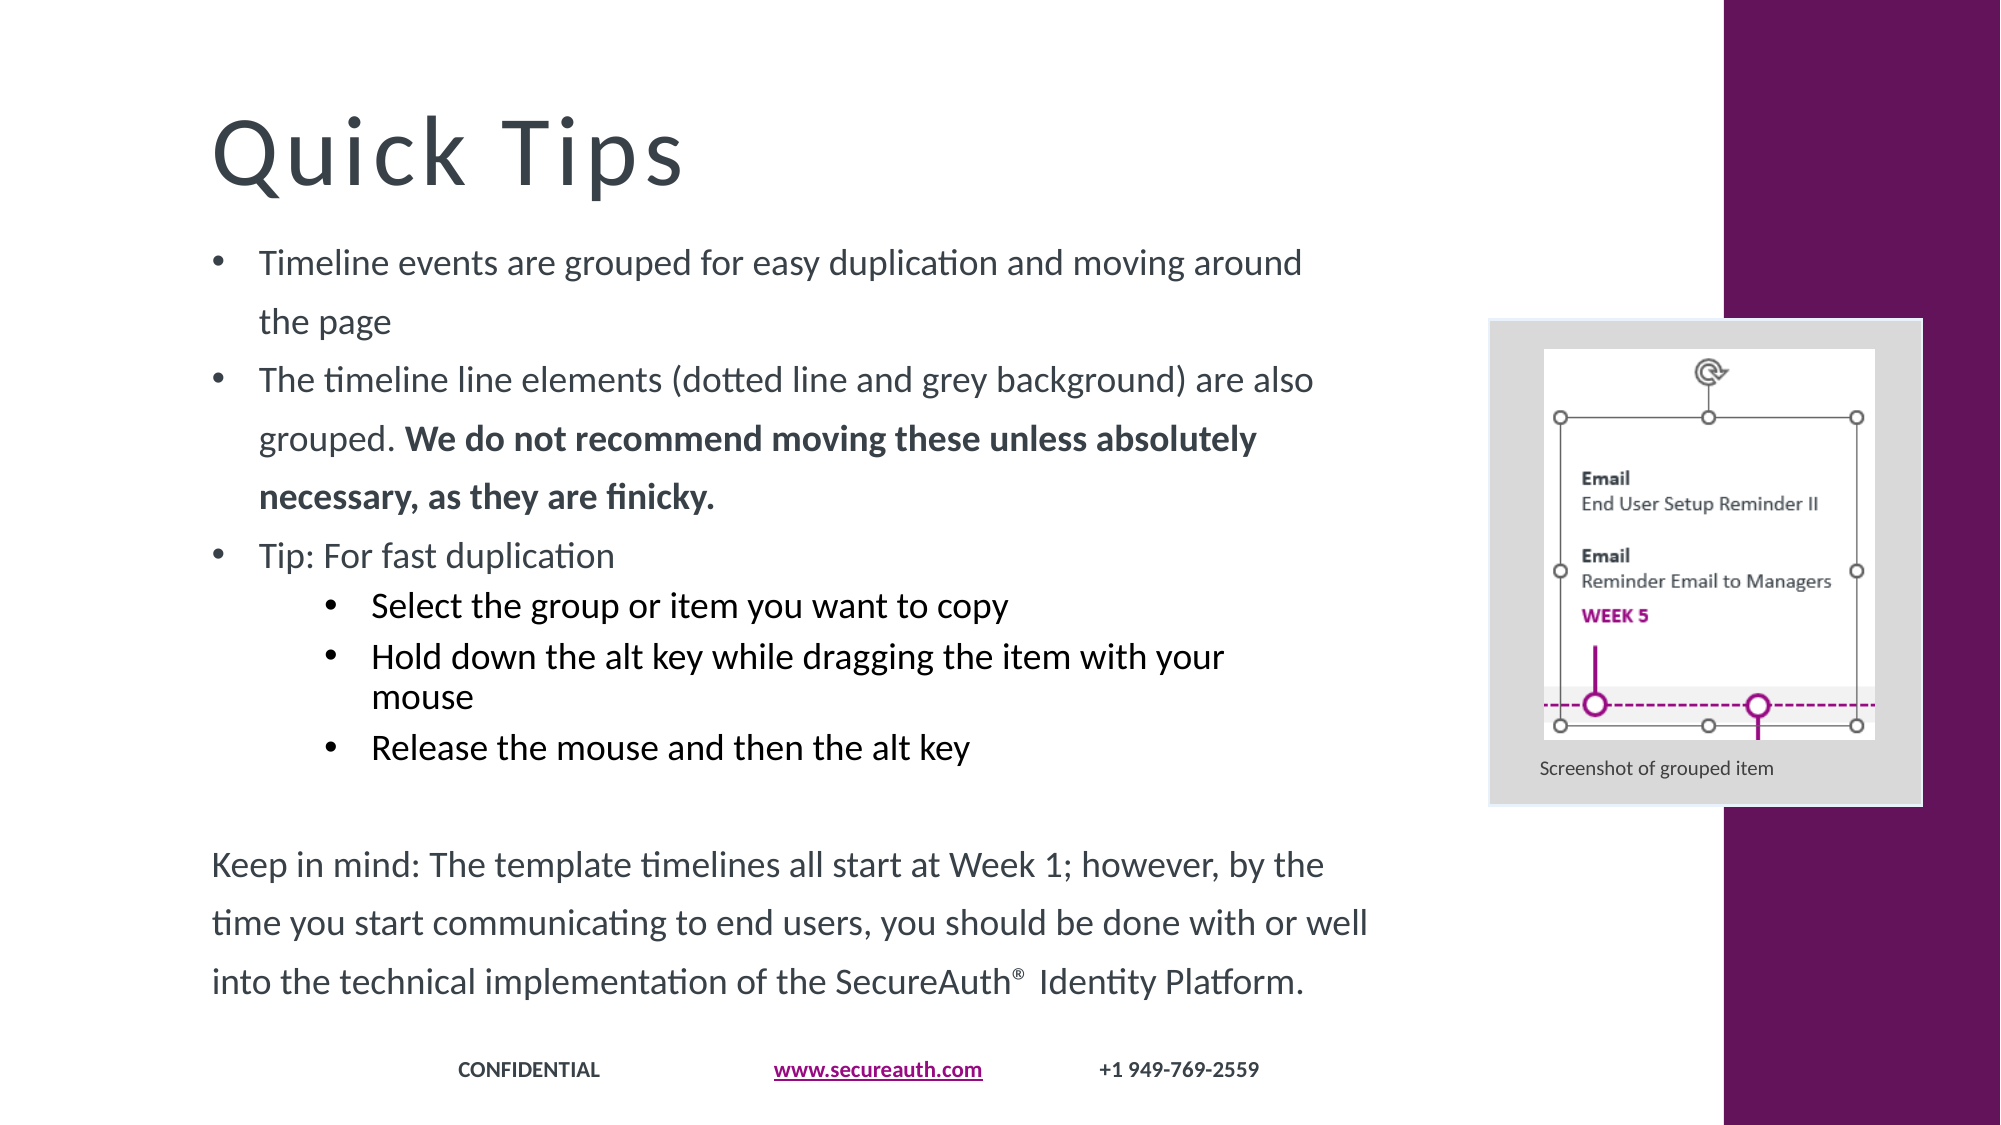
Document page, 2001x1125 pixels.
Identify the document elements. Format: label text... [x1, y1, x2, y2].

text_box Keep in mind: The template timelines all start at Week 1; however, by the time you start communicating to end users, you should be done with or well into the technical implementation of the SecureAuth® Identity Platform. [197, 818, 1413, 1047]
list Timeline events are grouped for easy duplication and moving around the page The timeline line elements (dotted line and grey background) are also grouped. We do not recommend moving these unless absolutely necessary, as they are finicky. Tip: For fast duplication Select the group or item you want to copy Hold down the alt key while dragging the item with your mouse Release the mouse and then the alt key [197, 218, 1336, 806]
list CONFIDENTIAL www.secureauth.com +1 949-769-2559 [167, 1046, 1547, 1091]
picture [1544, 349, 1875, 740]
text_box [1488, 319, 1922, 806]
title Quick Tips [197, 78, 1336, 218]
